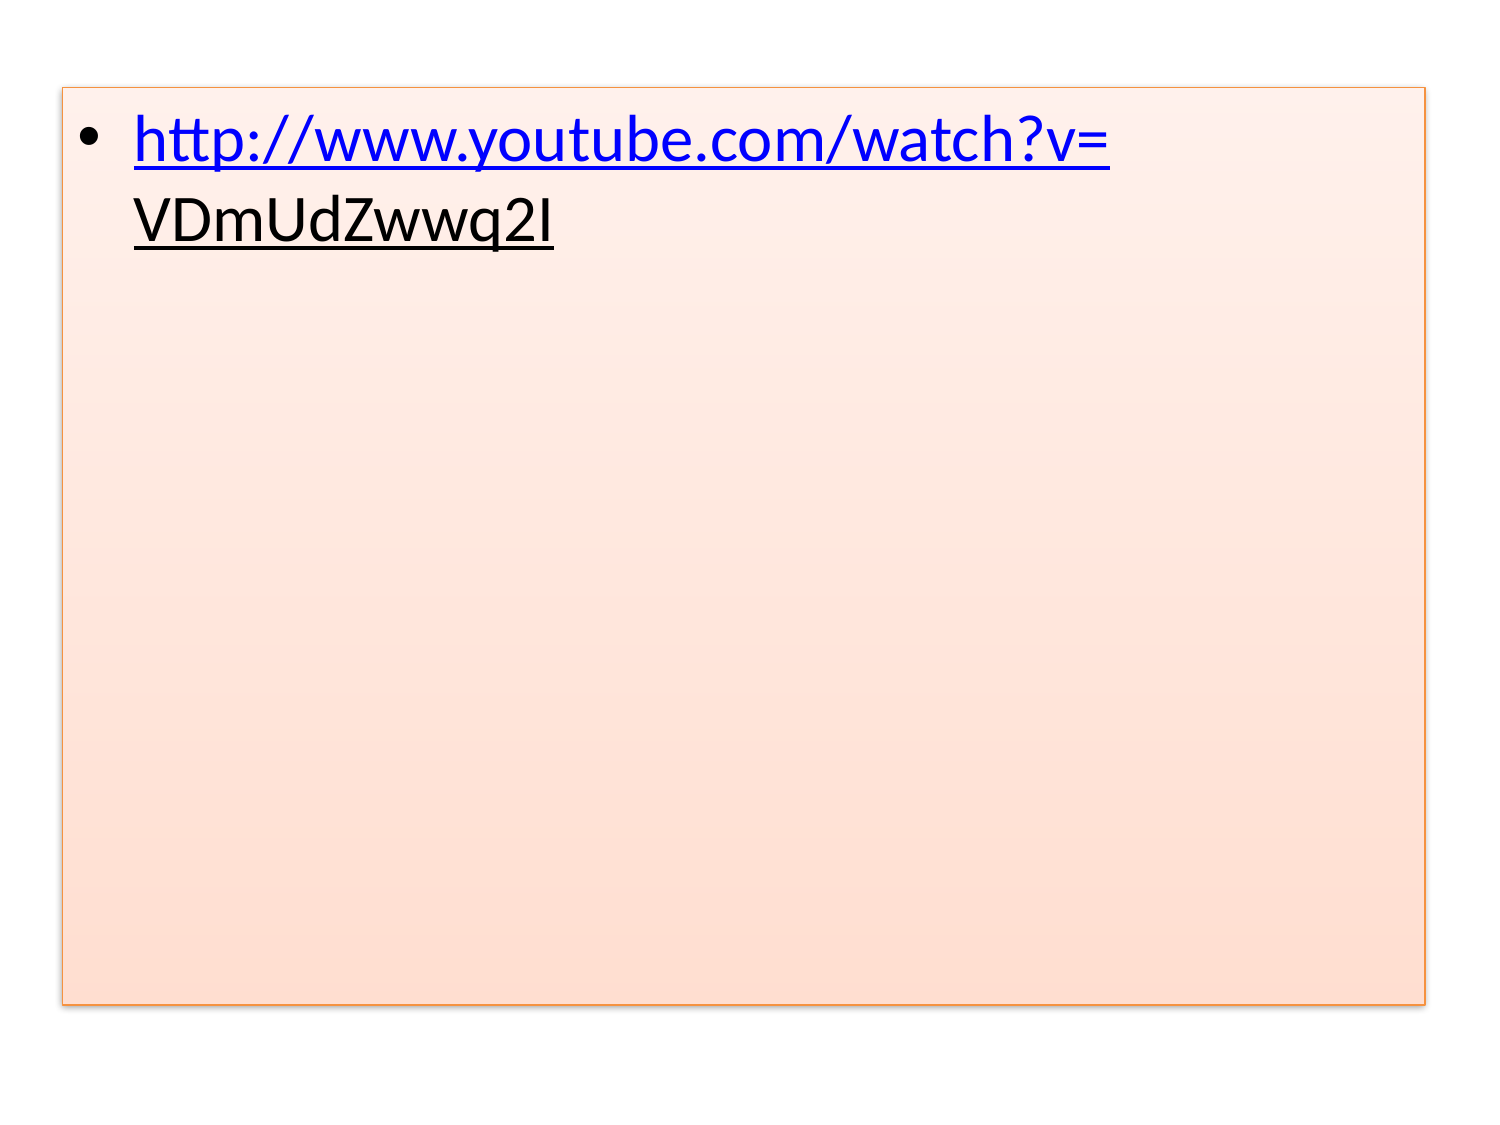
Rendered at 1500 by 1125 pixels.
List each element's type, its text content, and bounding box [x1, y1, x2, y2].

list http://www.youtube.com/watch?v=VDmUdZwwq2I [62, 87, 1426, 1006]
